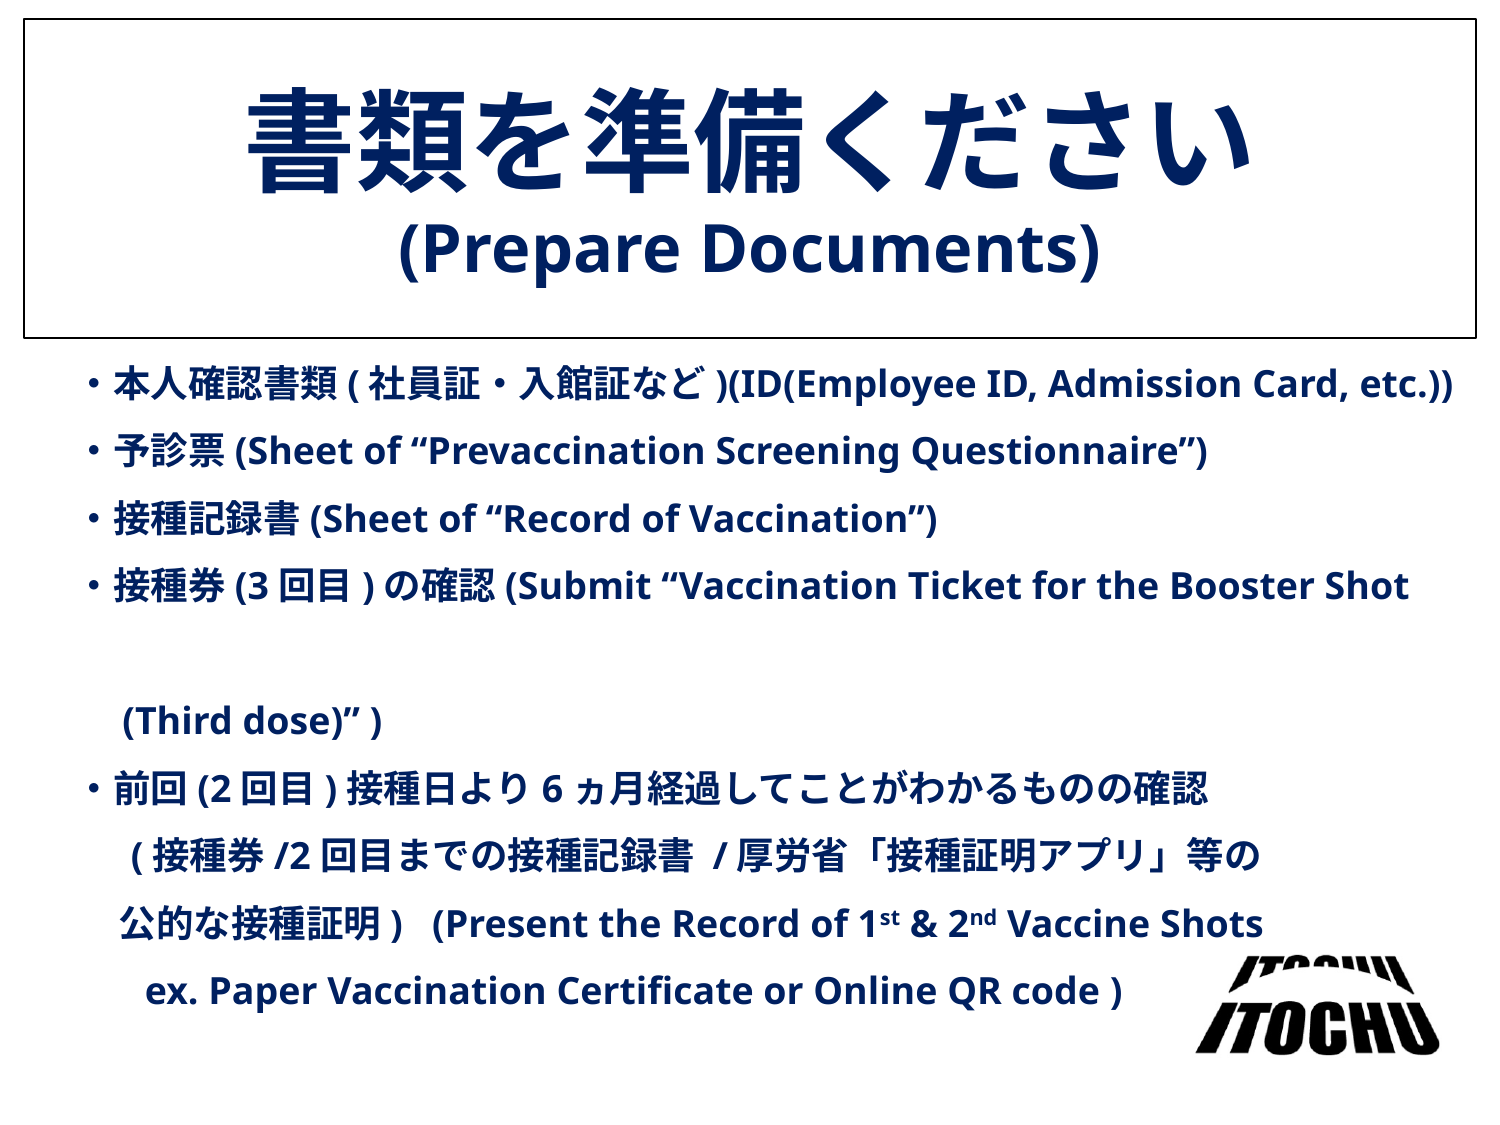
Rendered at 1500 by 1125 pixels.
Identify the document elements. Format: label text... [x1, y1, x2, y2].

text_box 書類を準備ください (Prepare Documents) [21, 17, 1479, 340]
picture [1186, 940, 1450, 1068]
text_box ・本人確認書類(社員証・入館証など)(ID(Employee ID, Admission Card, etc.)) ・予診票(Sheet of “Prevaccination Screening Questionnaire”) ・接種記録書(Sheet of “Record of Vaccination”) ・接種券(3回目)の確認(Submit “Vaccination Ticket for the Booster Shot (Third dose)” ) ・前回(2回目)接種日より6ヵ月経過してことがわかるものの確認 (接種券/2回目までの接種記録書 /厚労省「接種証明アプリ」等の 公的な接種証明) (Present the Record of 1st & 2nd Vaccine Shots ex. Paper Vaccination Certificate or Online QR code ) [21, 342, 1479, 1075]
